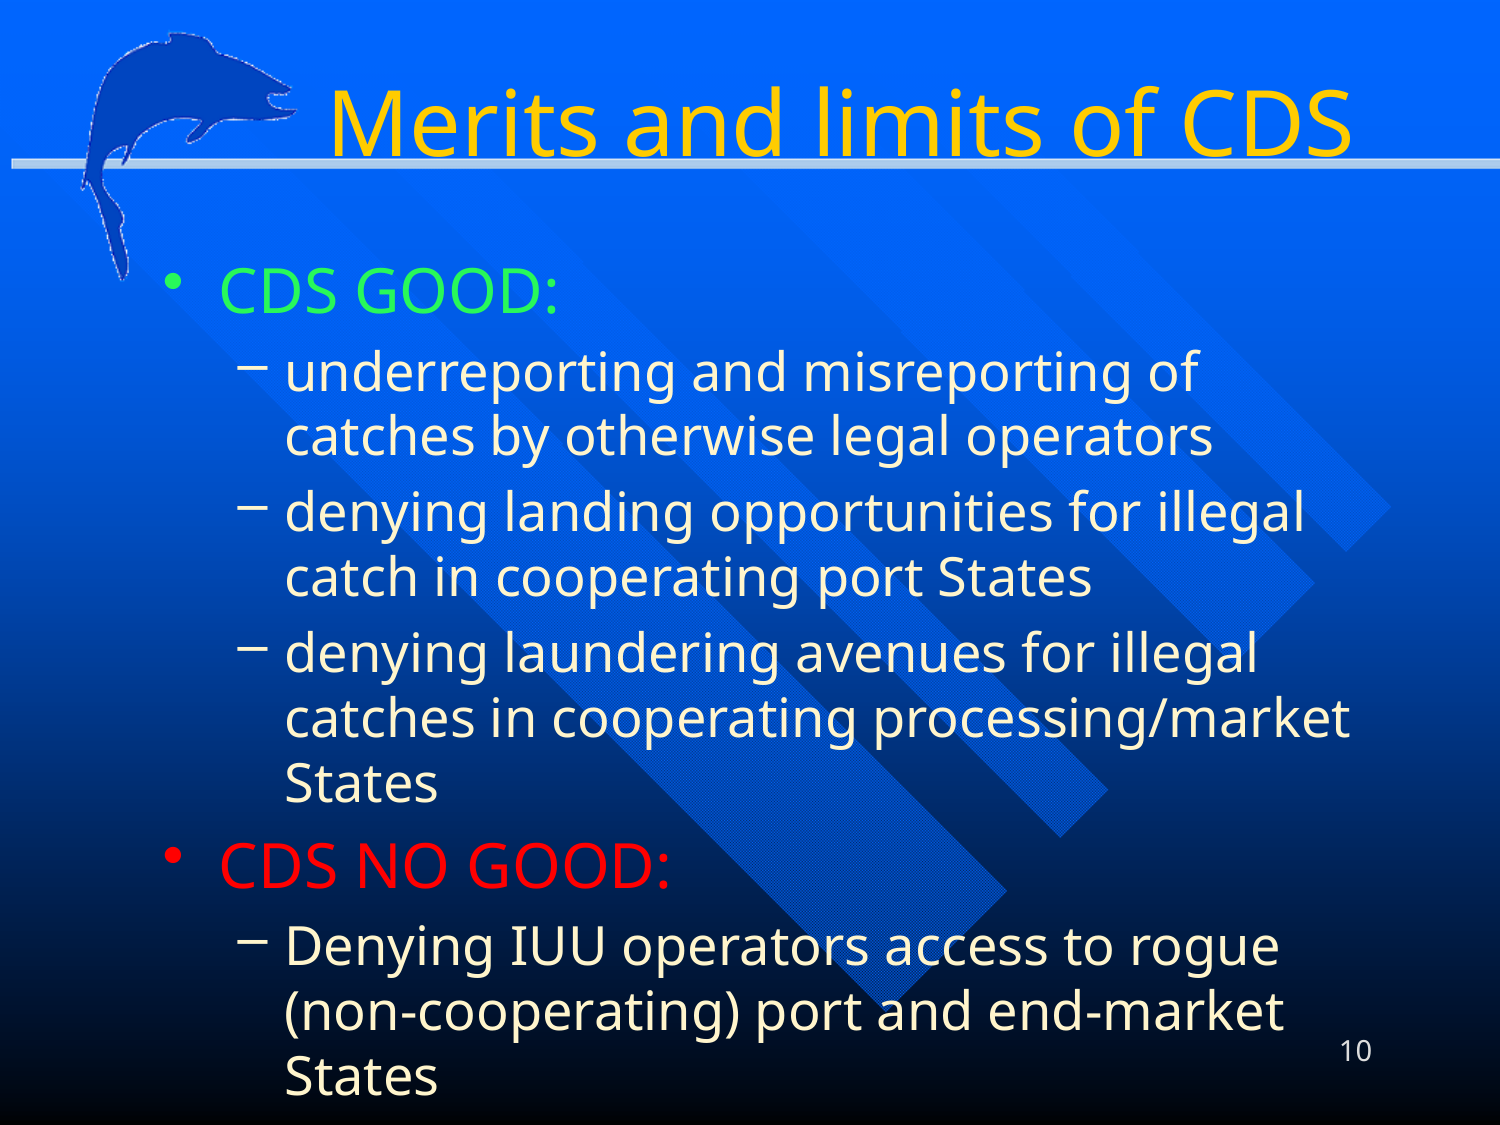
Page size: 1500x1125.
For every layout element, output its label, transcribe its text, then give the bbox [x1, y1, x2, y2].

slide_number 10 [1074, 1025, 1388, 1100]
list CDS GOOD: underreporting and misreporting of catches by otherwise legal operators denying landing opportunities for illegal catch in cooperating port States denying laundering avenues for illegal catches in cooperating processing/market States CDS NO GOOD: Denying IUU operators access to rogue (non-cooperating) port and end-market States [147, 243, 1388, 1024]
title Merits and limits of CDS [183, 42, 1500, 197]
picture [0, 0, 1500, 1125]
